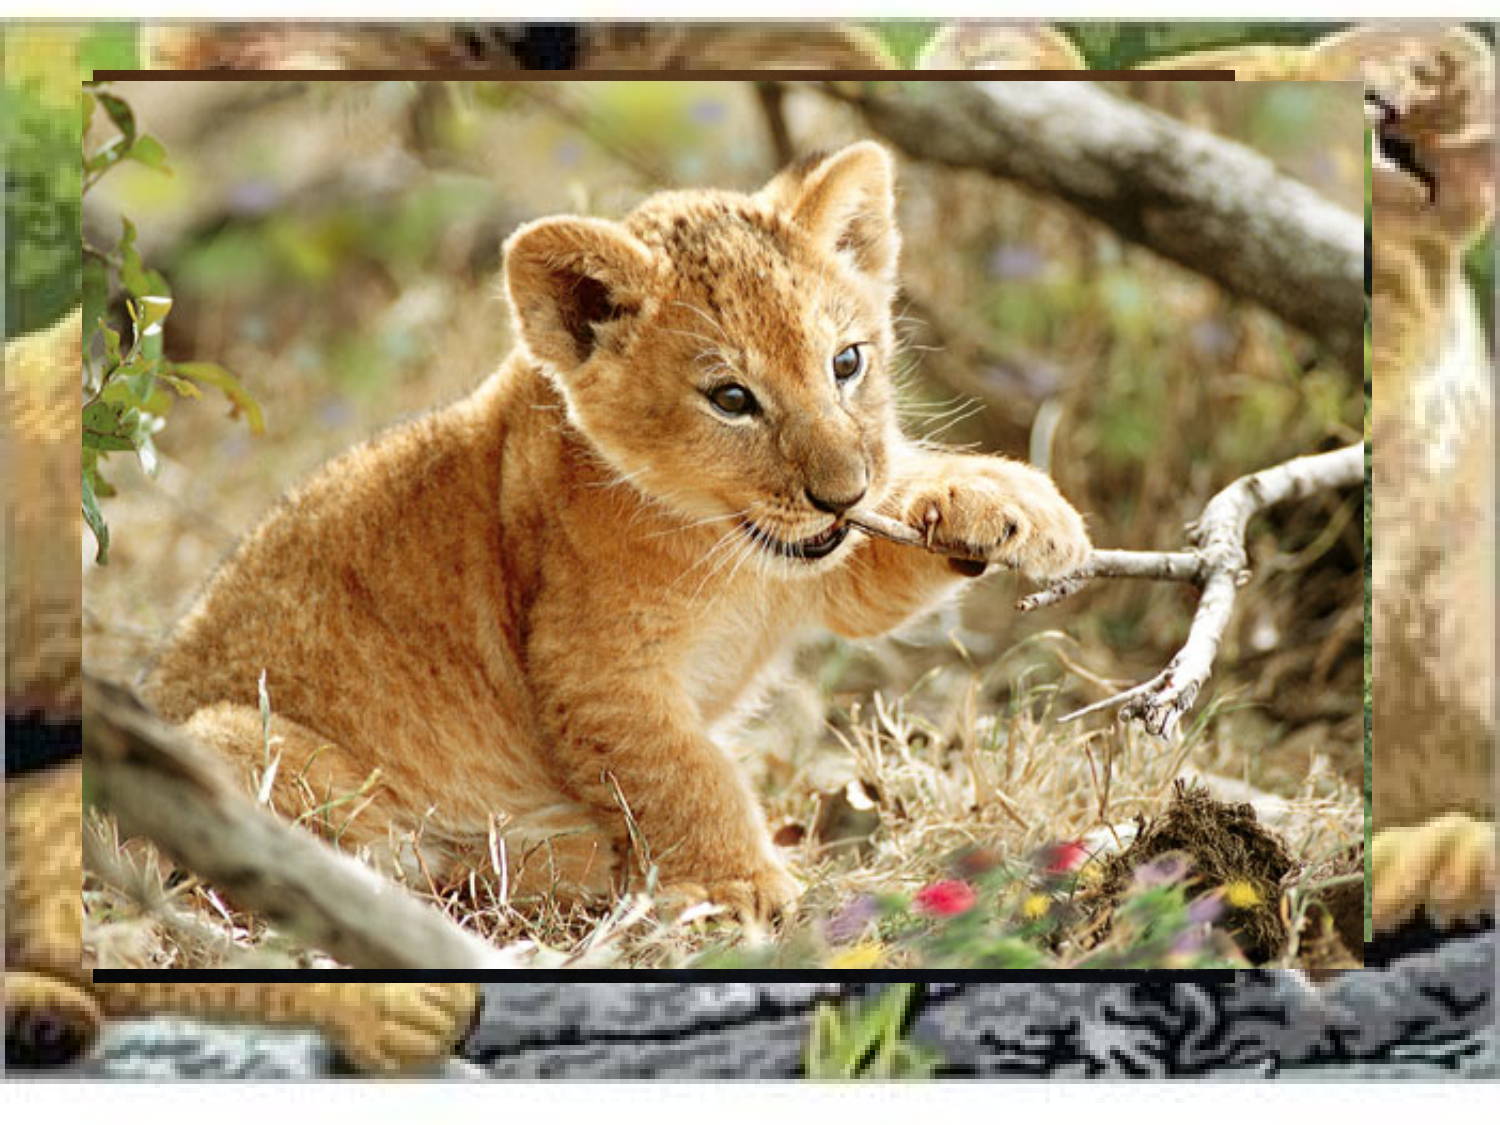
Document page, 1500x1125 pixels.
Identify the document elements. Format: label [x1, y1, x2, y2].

picture [93, 70, 1235, 74]
picture [93, 976, 1235, 984]
picture [81, 81, 1365, 969]
list [0, 0, 1500, 1125]
